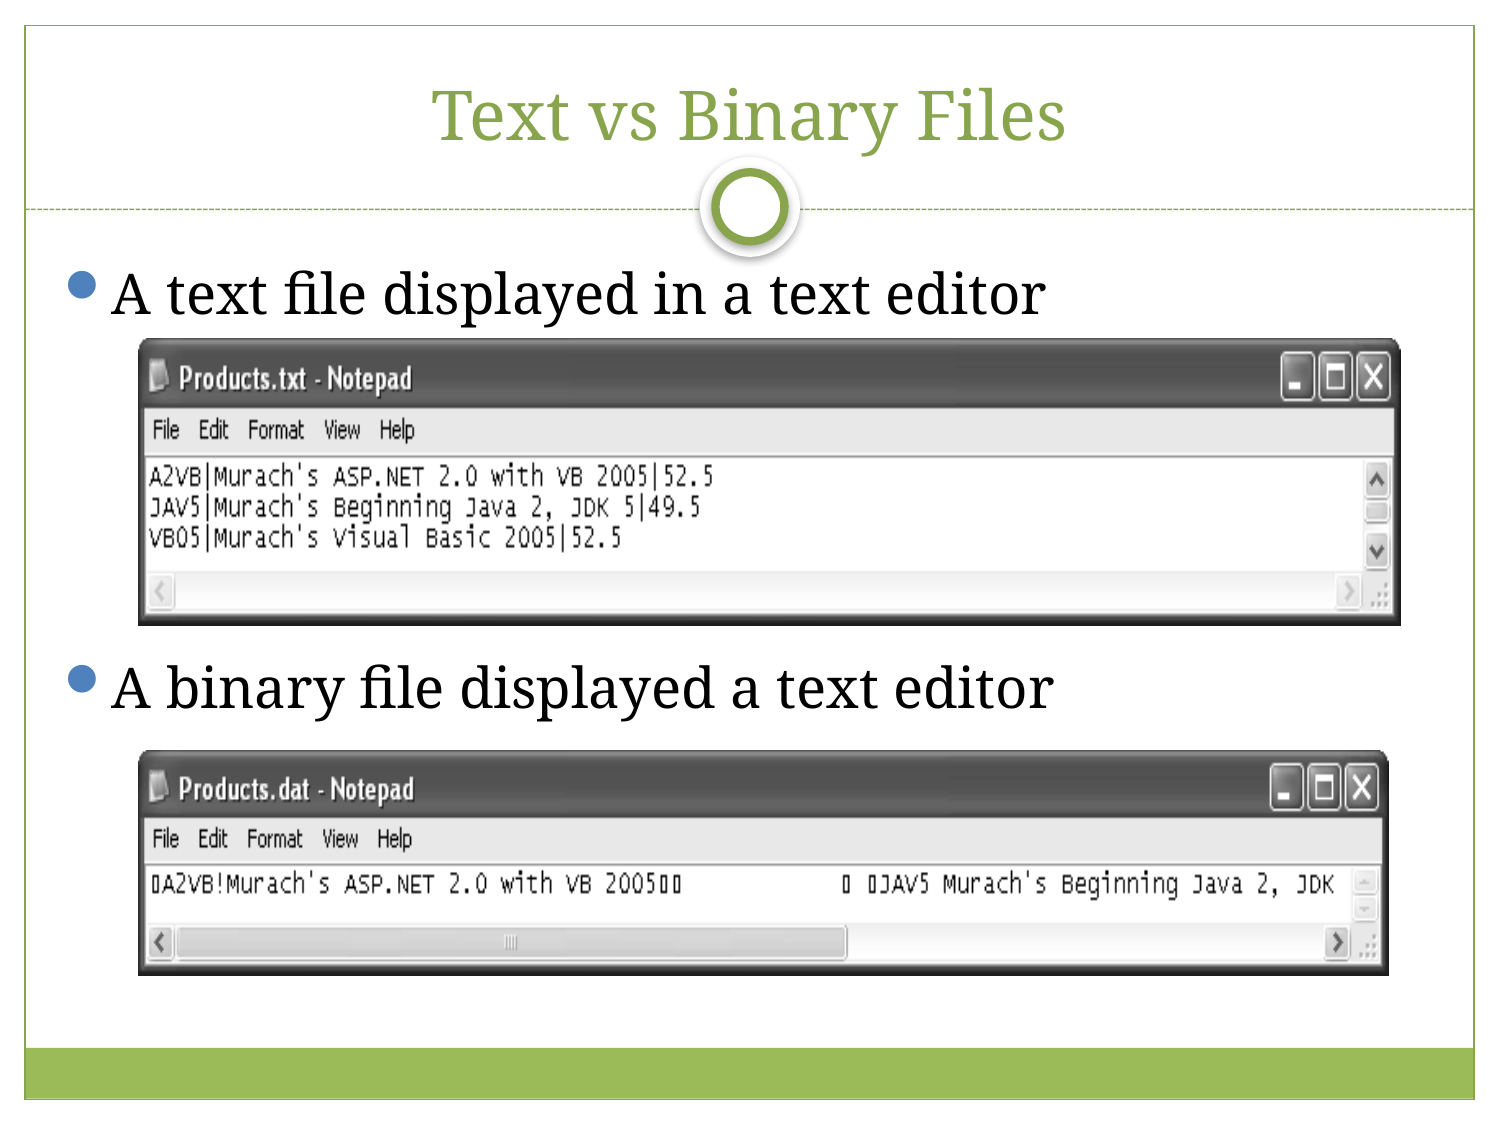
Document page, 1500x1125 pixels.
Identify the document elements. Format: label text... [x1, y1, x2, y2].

picture [138, 338, 1402, 627]
list A text file displayed in a text editor A binary file displayed a text editor [49, 250, 1445, 1001]
picture [138, 750, 1389, 977]
title Text vs Binary Files [49, 37, 1450, 162]
